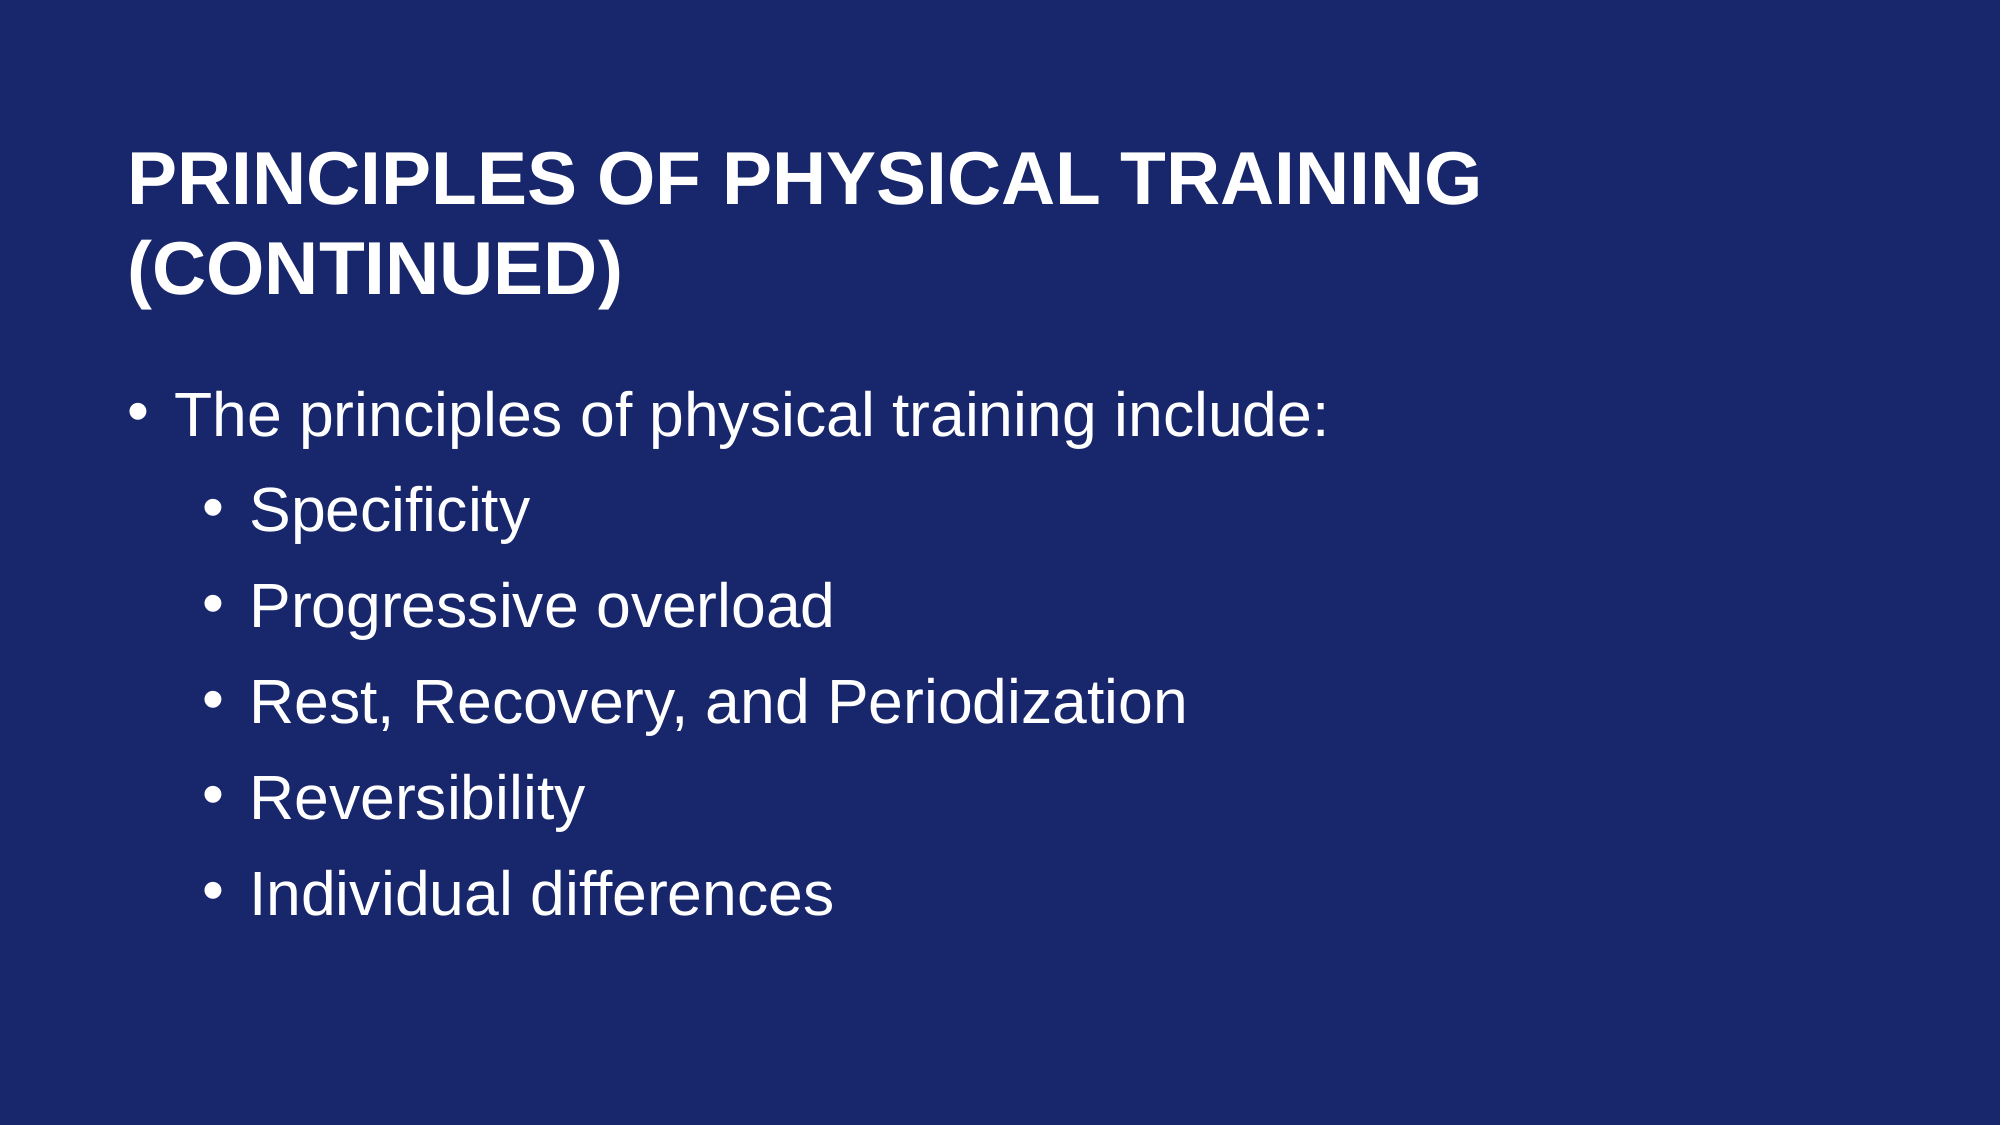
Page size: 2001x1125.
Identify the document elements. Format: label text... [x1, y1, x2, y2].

list The principles of physical training include: Specificity Progressive overload Rest, Recovery, and Periodization Reversibility Individual differences [112, 351, 1775, 950]
title Principles of Physical Training (continued) [112, 99, 1775, 339]
